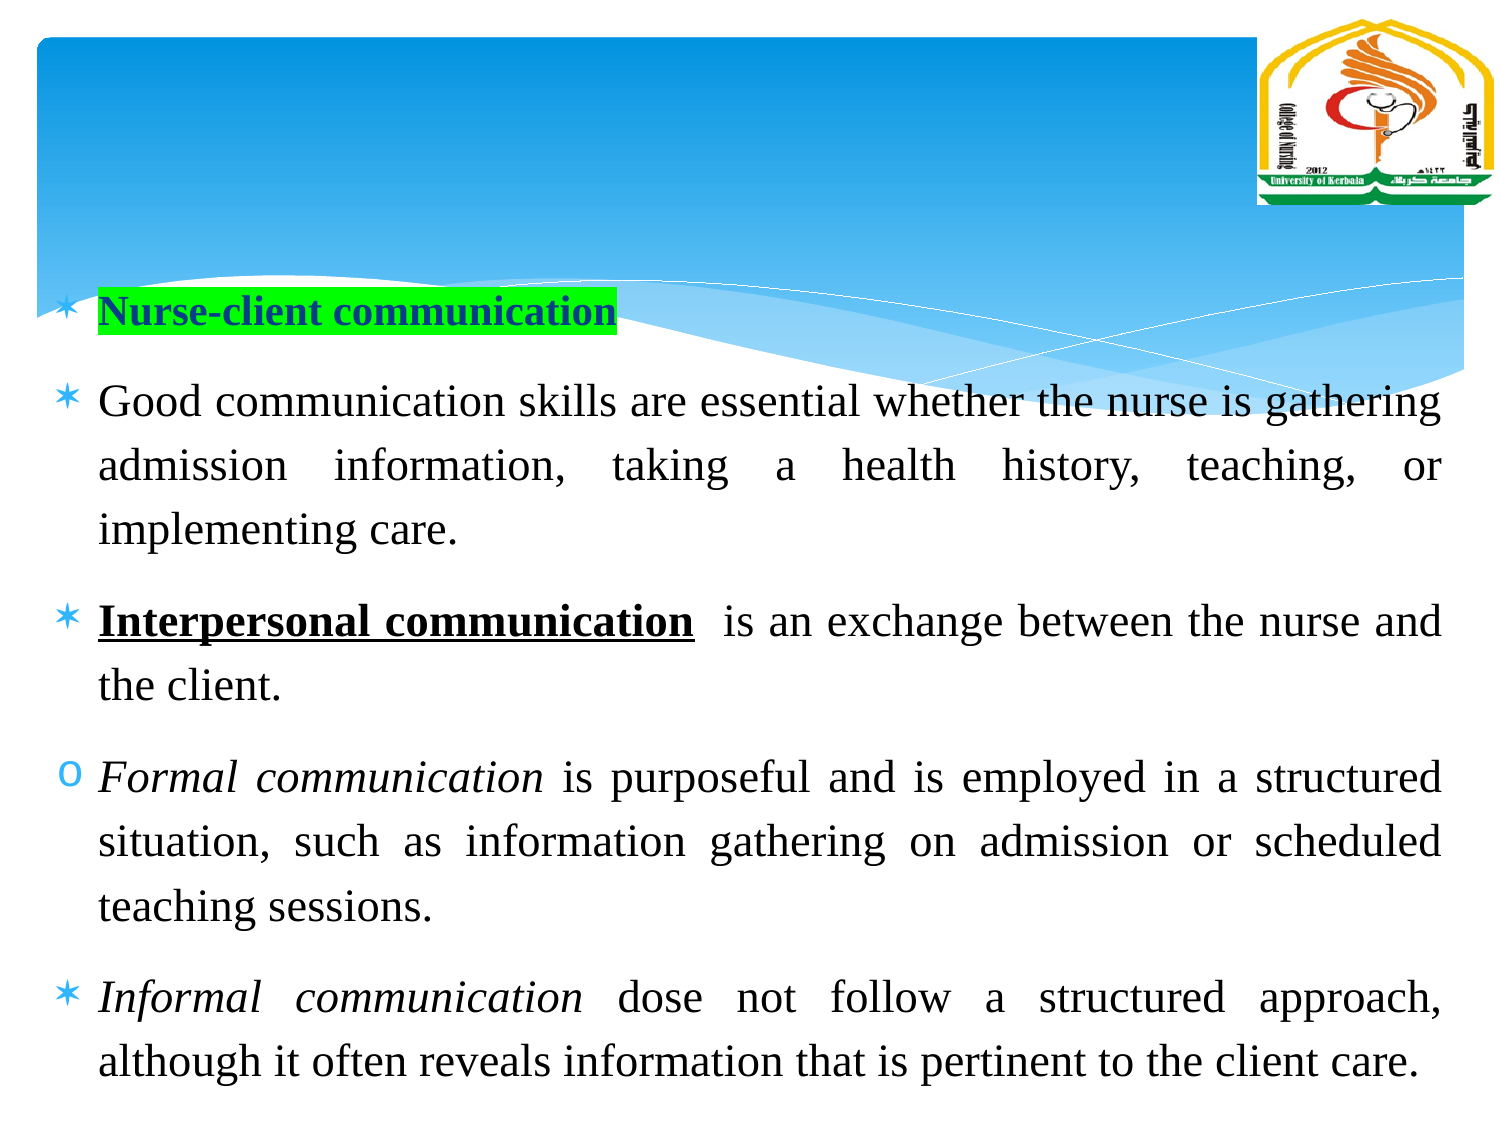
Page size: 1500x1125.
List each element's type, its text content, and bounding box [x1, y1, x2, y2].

list Nurse-client communication Good communication skills are essential whether the nurse is gathering admission information, taking a health history, teaching, or implementing care. Interpersonal communication is an exchange between the nurse and the client. Formal communication is purposeful and is employed in a structured situation, such as information gathering on admission or scheduled teaching sessions. Informal communication dose not follow a structured approach, although it often reveals information that is pertinent to the client care. [41, 267, 1459, 1125]
picture [1257, 18, 1495, 206]
